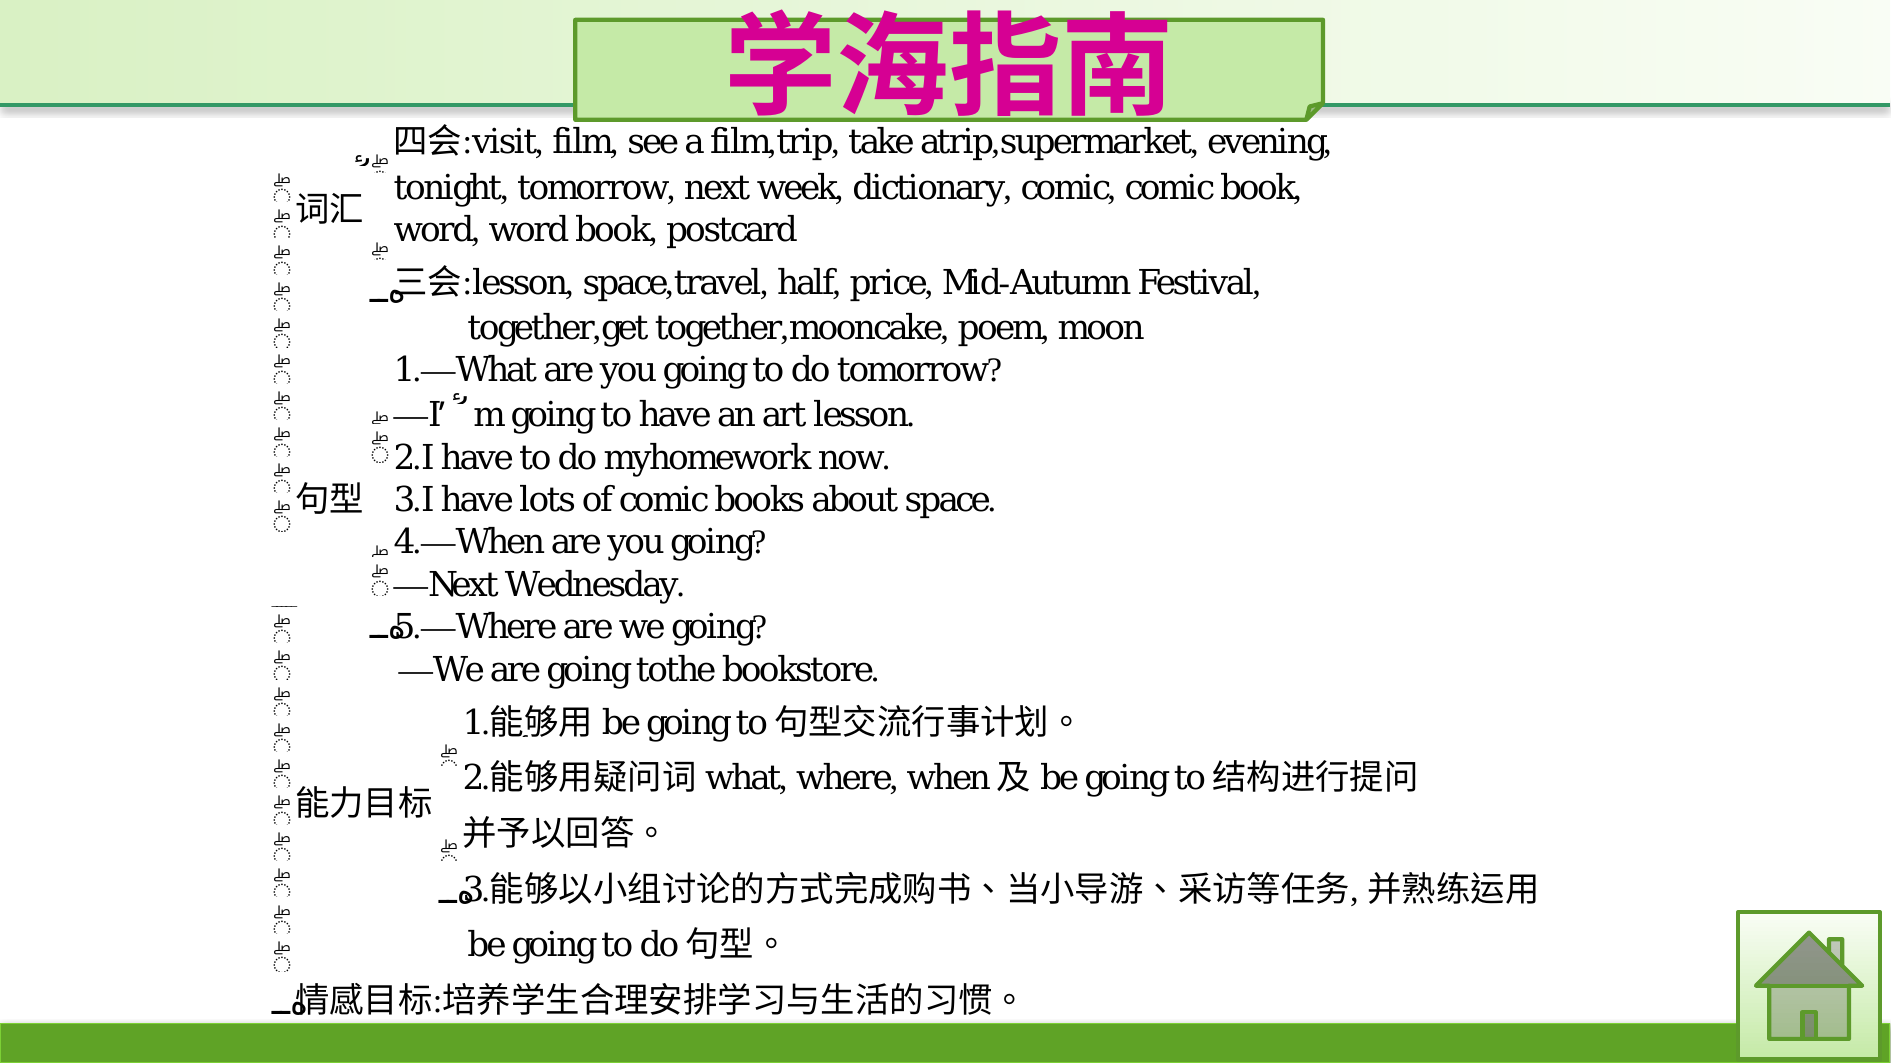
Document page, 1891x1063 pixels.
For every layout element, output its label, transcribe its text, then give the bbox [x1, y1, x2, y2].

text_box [271, 114, 1536, 1022]
text_box 学海指南 [573, 17, 1326, 113]
